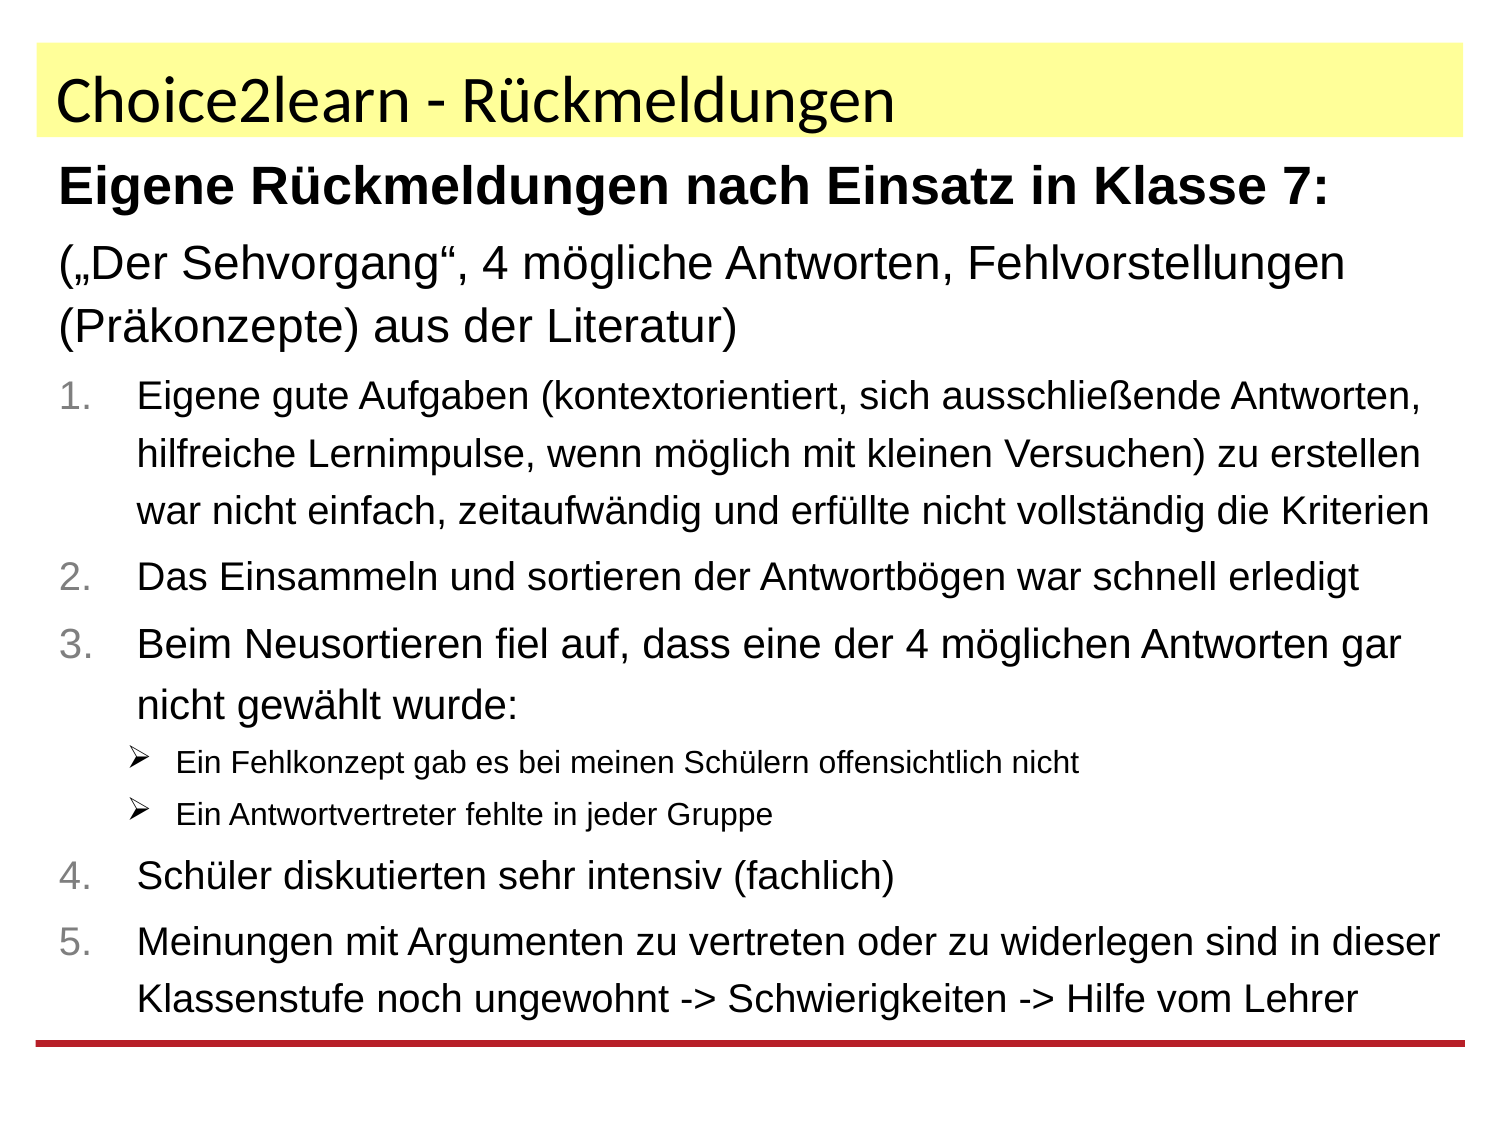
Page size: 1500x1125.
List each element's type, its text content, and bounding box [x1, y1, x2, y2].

title Choice2learn - Rückmeldungen [41, 42, 1459, 149]
text_box Eigene Rückmeldungen nach Einsatz in Klasse 7: („Der Sehvorgang“, 4 mögliche Antworten, Fehlvorstellungen (Präkonzepte) aus der Literatur) Eigene gute Aufgaben (kontextorientiert, sich ausschließende Antworten, hilfreiche Lernimpulse, wenn möglich mit kleinen Versuchen) zu erstellen war nicht einfach, zeitaufwändig und erfüllte nicht vollständig die Kriterien Das Einsammeln und sortieren der Antwortbögen war schnell erledigt Beim Neusortieren fiel auf, dass eine der 4 möglichen Antworten gar nicht gewählt wurde: Ein Fehlkonzept gab es bei meinen Schülern offensichtlich nicht Ein Antwortvertreter fehlte in jeder Gruppe Schüler diskutierten sehr intensiv (fachlich) Meinungen mit Argumenten zu vertreten oder zu widerlegen sind in dieser Klassenstufe noch ungewohnt -> Schwierigkeiten -> Hilfe vom Lehrer [43, 137, 1462, 1047]
